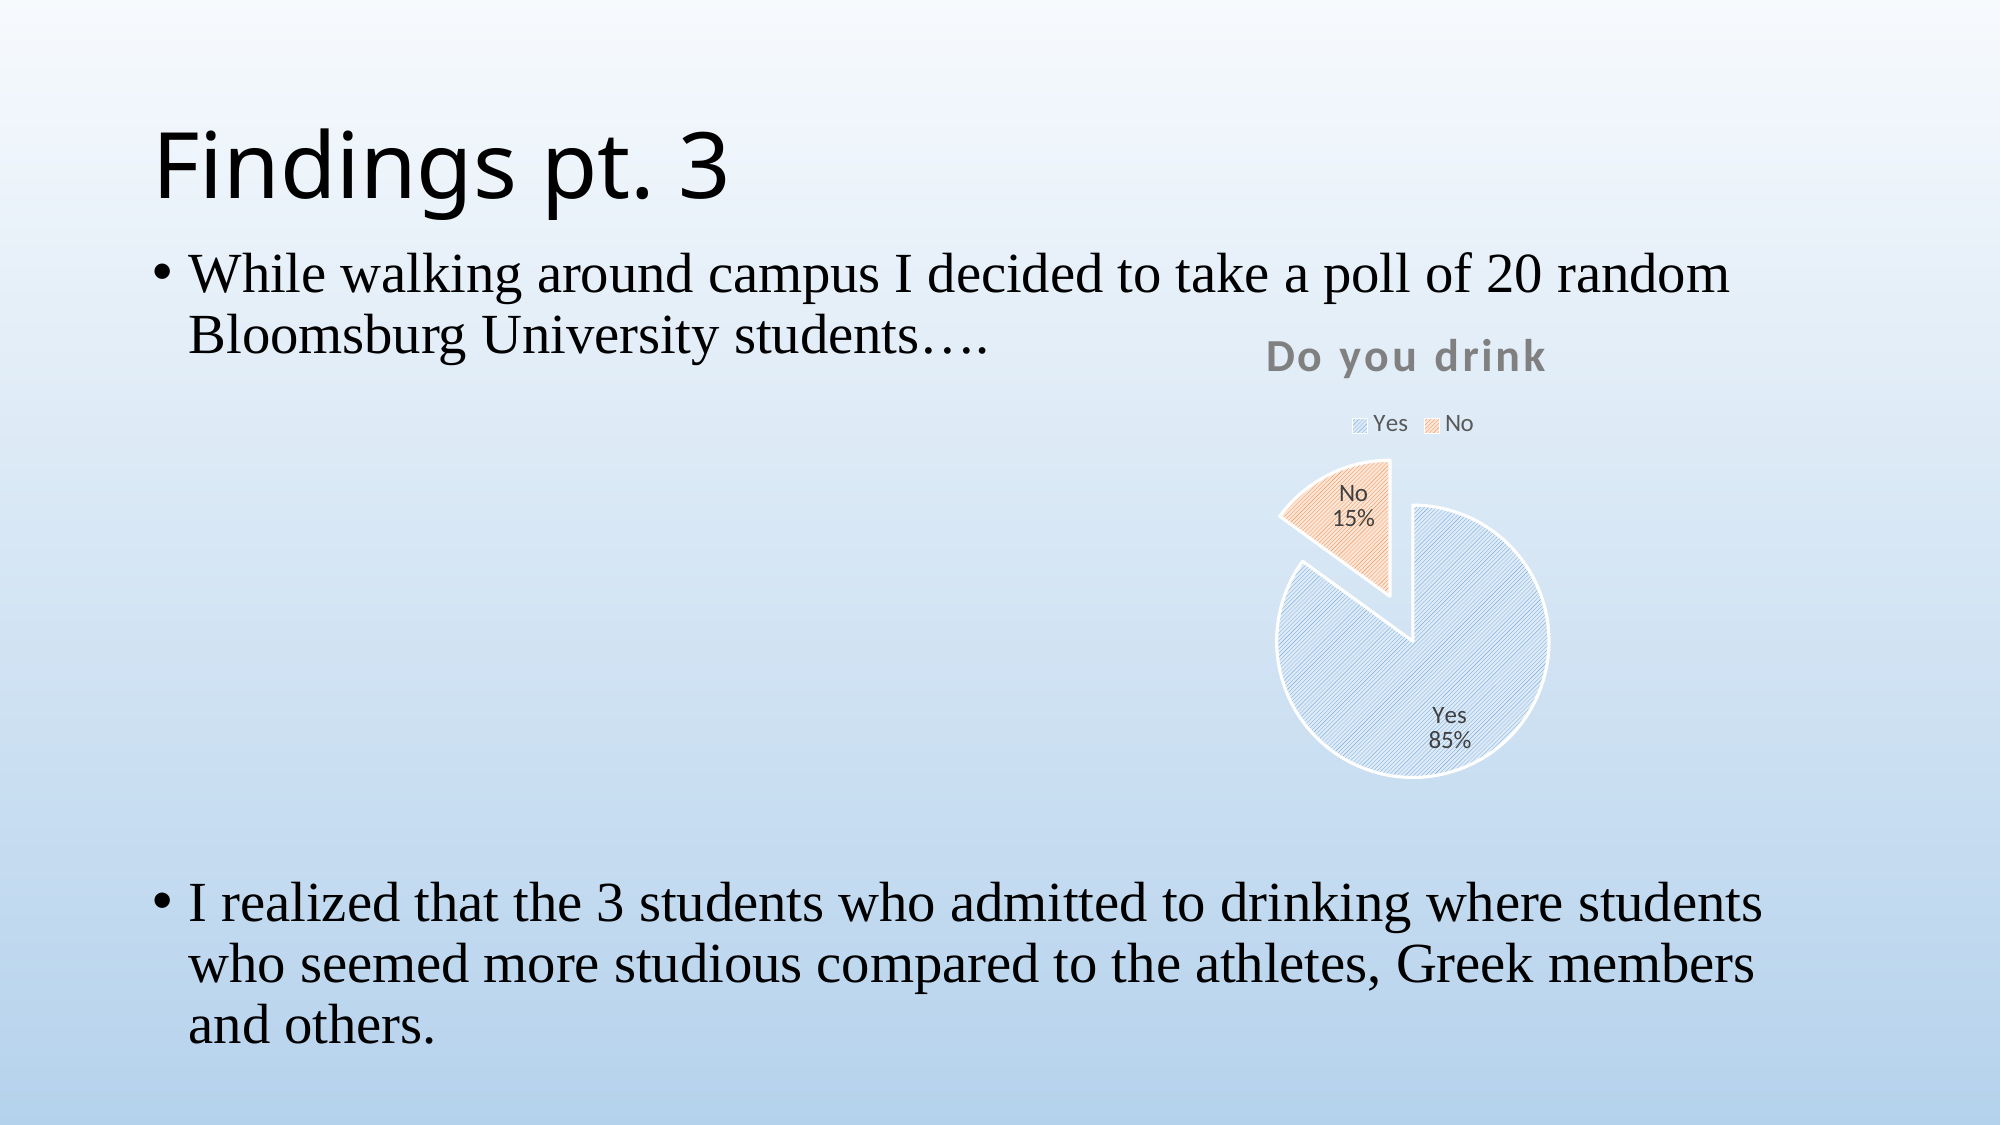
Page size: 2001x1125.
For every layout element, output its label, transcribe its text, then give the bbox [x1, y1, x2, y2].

chart [747, 304, 2000, 839]
list While walking around campus I decided to take a poll of 20 random Bloomsburg University students…. I realized that the 3 students who admitted to drinking where students who seemed more studious compared to the athletes, Greek members and others. [137, 236, 1863, 1067]
title Findings pt. 3 [137, 59, 1863, 236]
